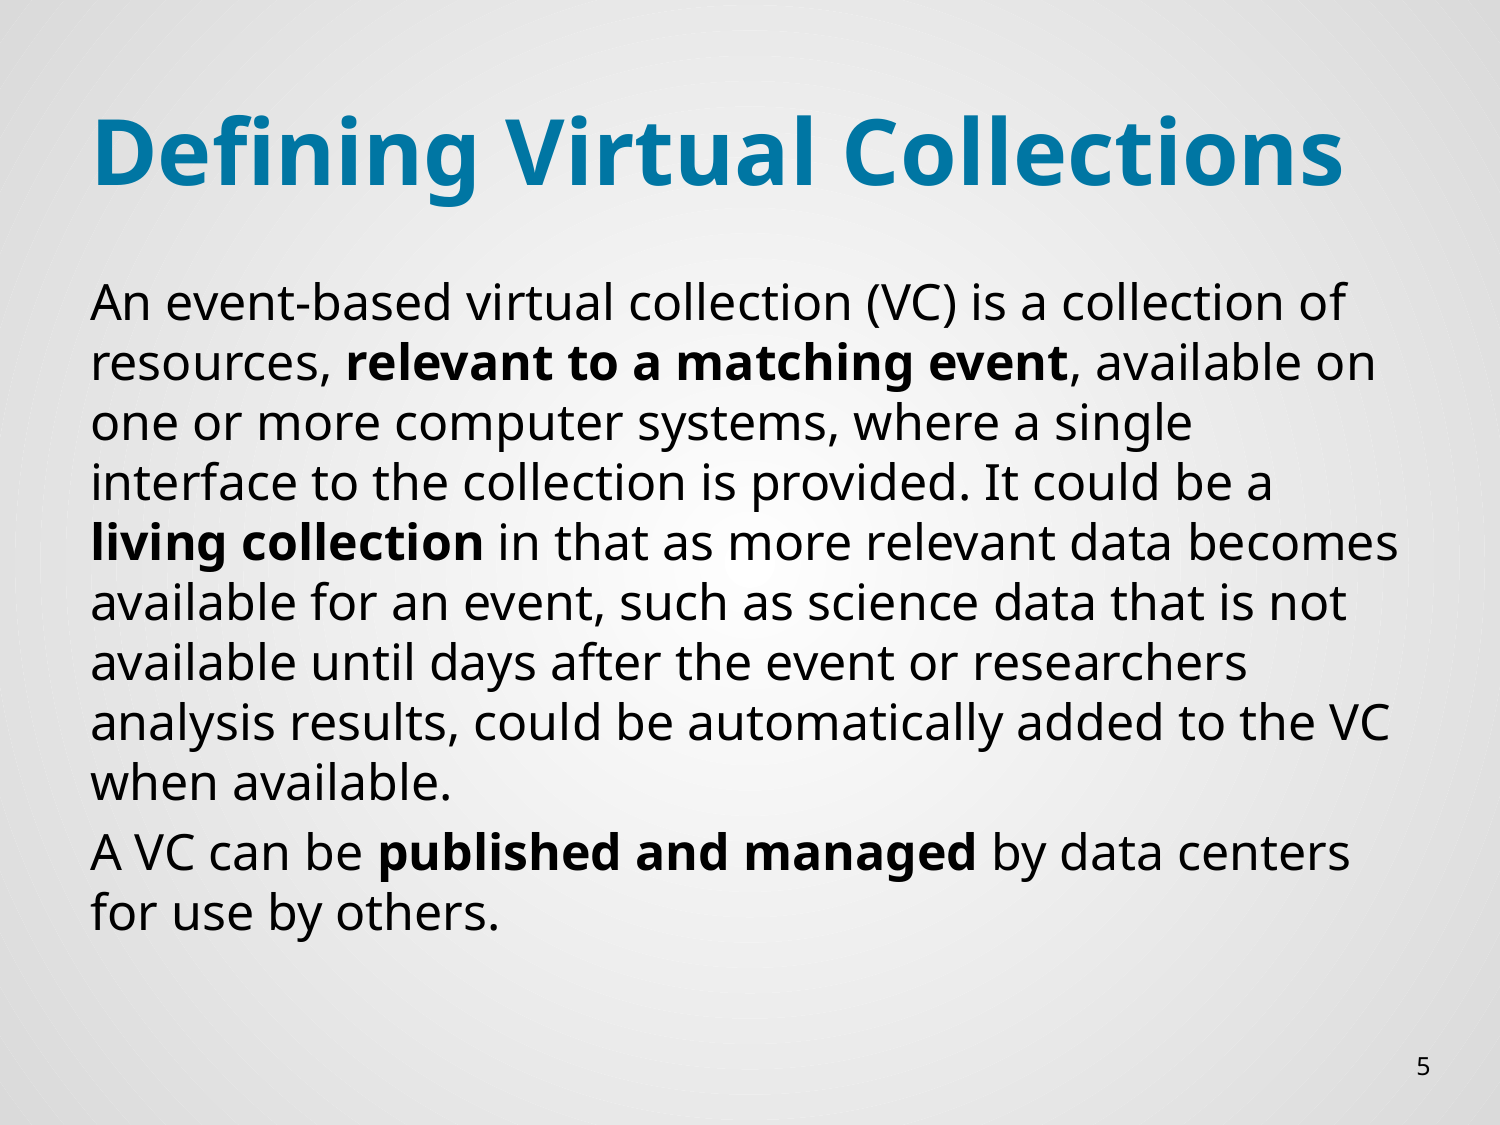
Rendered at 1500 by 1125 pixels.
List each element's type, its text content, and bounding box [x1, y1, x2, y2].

title Defining Virtual Collections [75, 0, 1425, 211]
list An event-based virtual collection (VC) is a collection of resources, relevant to a matching event, available on one or more computer systems, where a single interface to the collection is provided. It could be a living collection in that as more relevant data becomes available for an event, such as science data that is not available until days after the event or researchers analysis results, could be automatically added to the VC when available. A VC can be published and managed by data centers for use by others. [75, 262, 1425, 1005]
slide_number 5 [1401, 1042, 1494, 1103]
